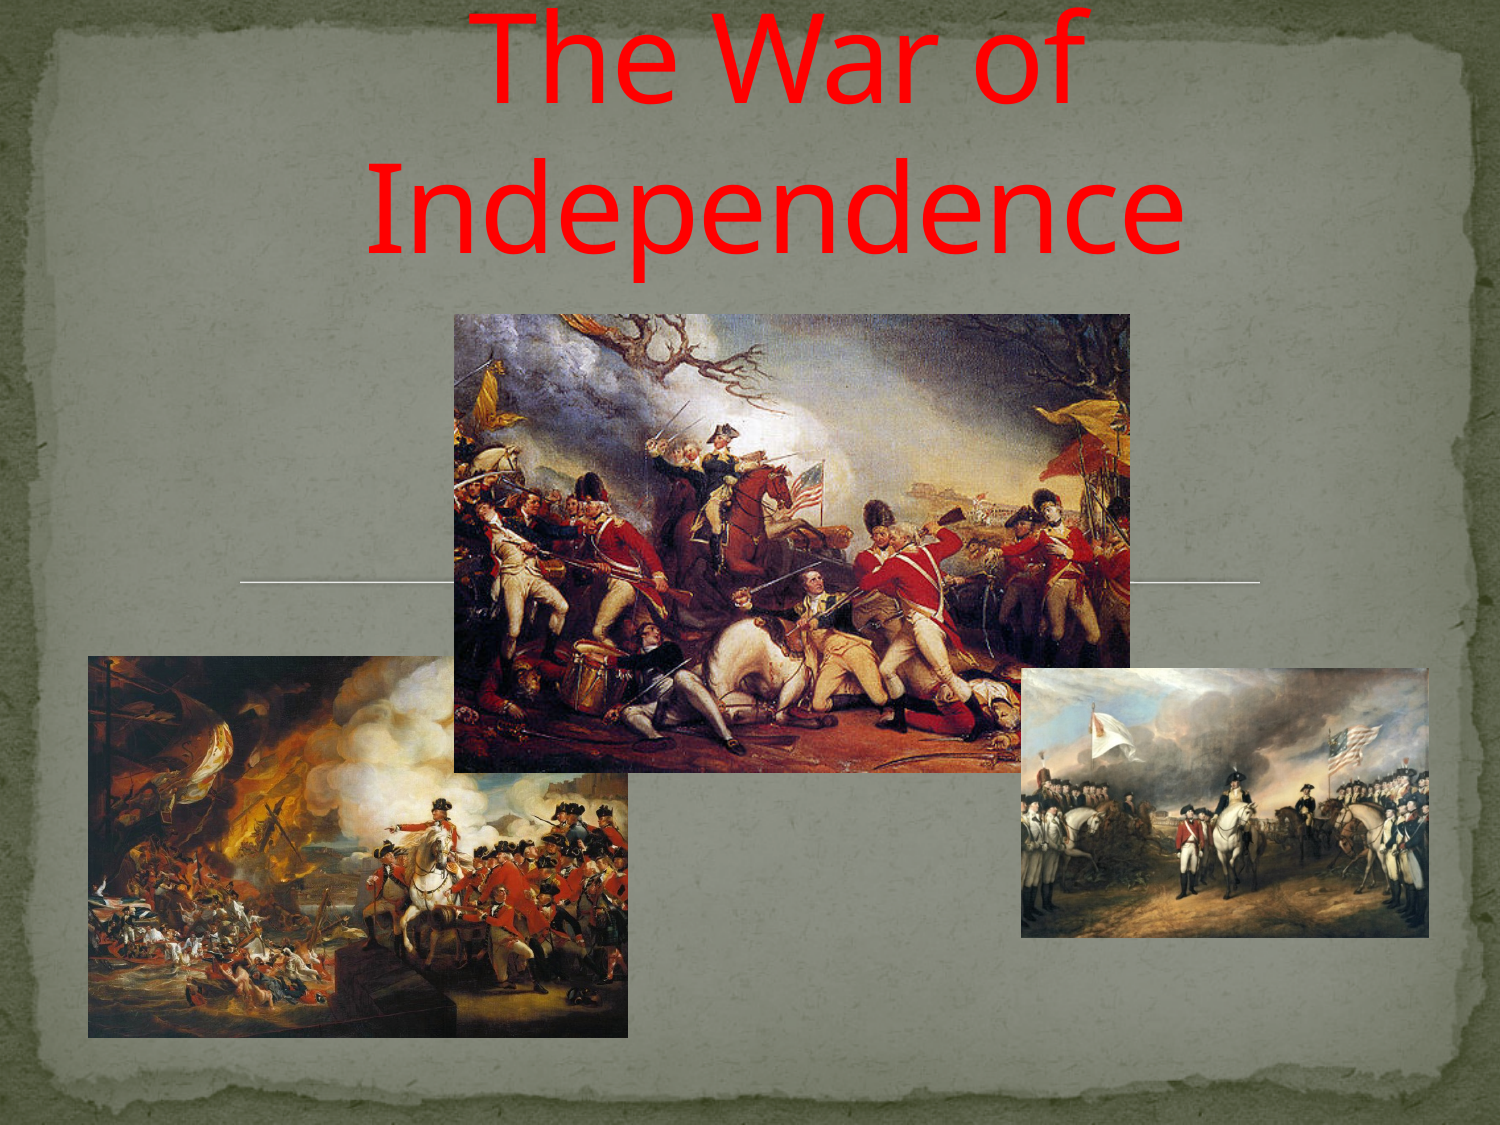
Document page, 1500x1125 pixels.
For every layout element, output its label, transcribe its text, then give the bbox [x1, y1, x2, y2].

title The War of Independence [159, 0, 1394, 286]
picture [88, 314, 1429, 1038]
